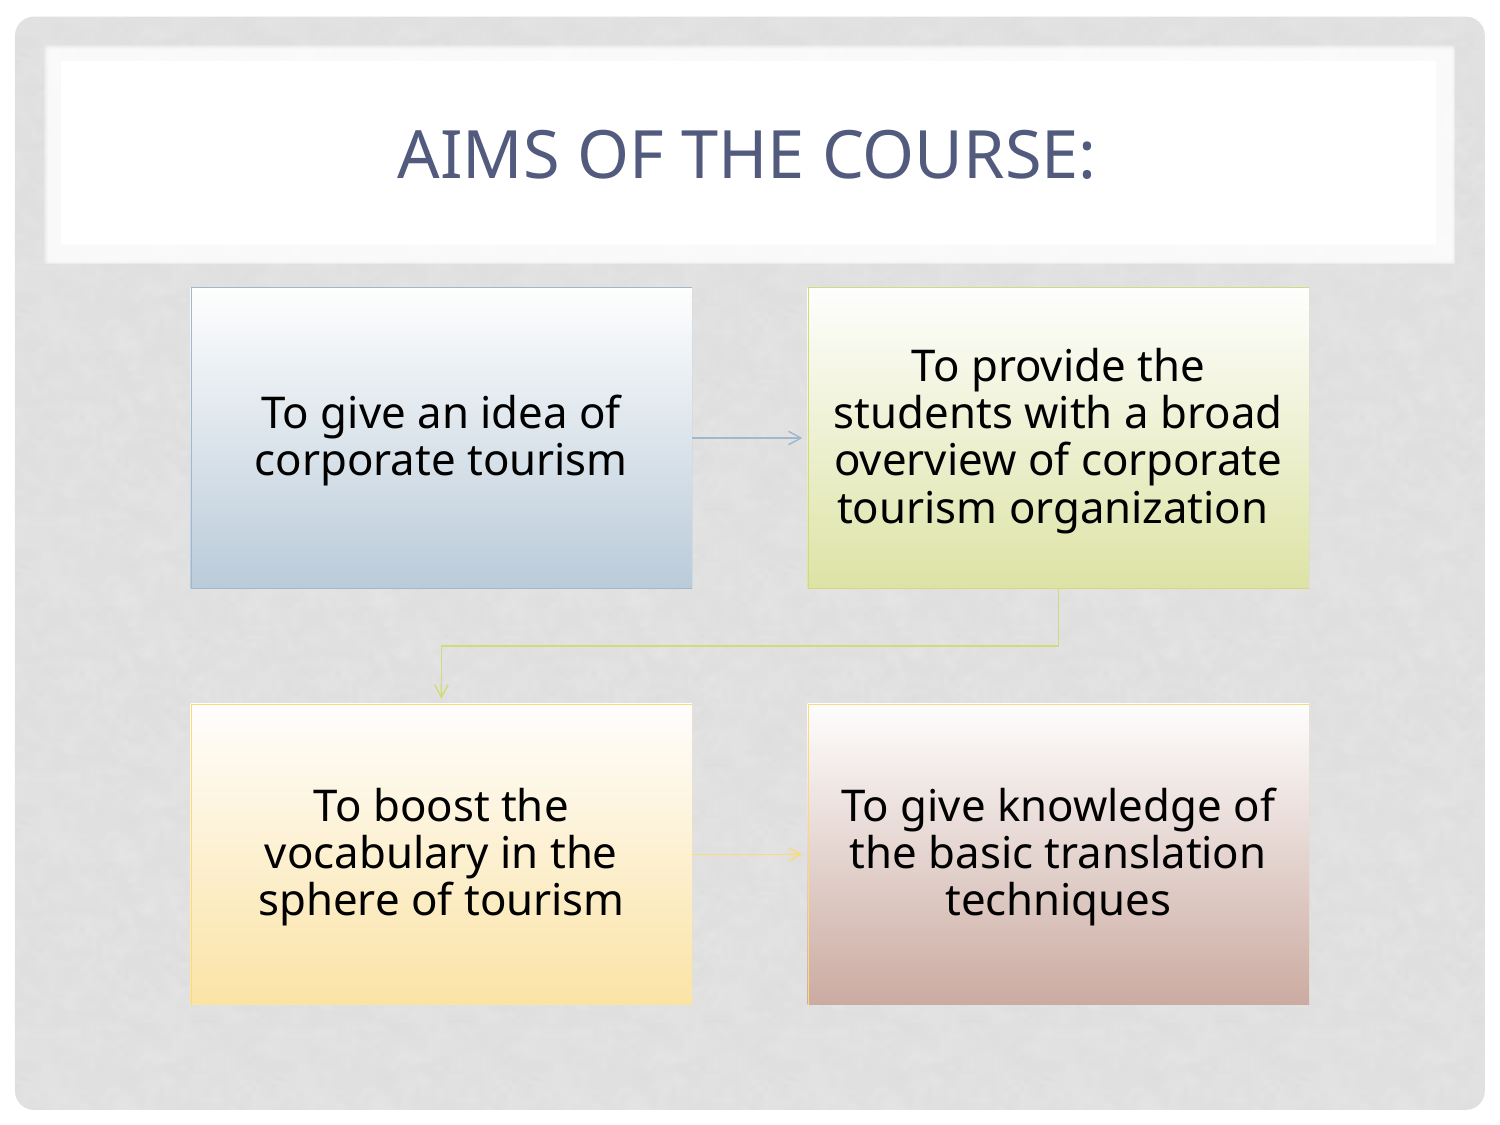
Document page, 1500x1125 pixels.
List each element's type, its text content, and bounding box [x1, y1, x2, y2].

title Aims of the course: [69, 66, 1425, 238]
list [74, 287, 1426, 1006]
